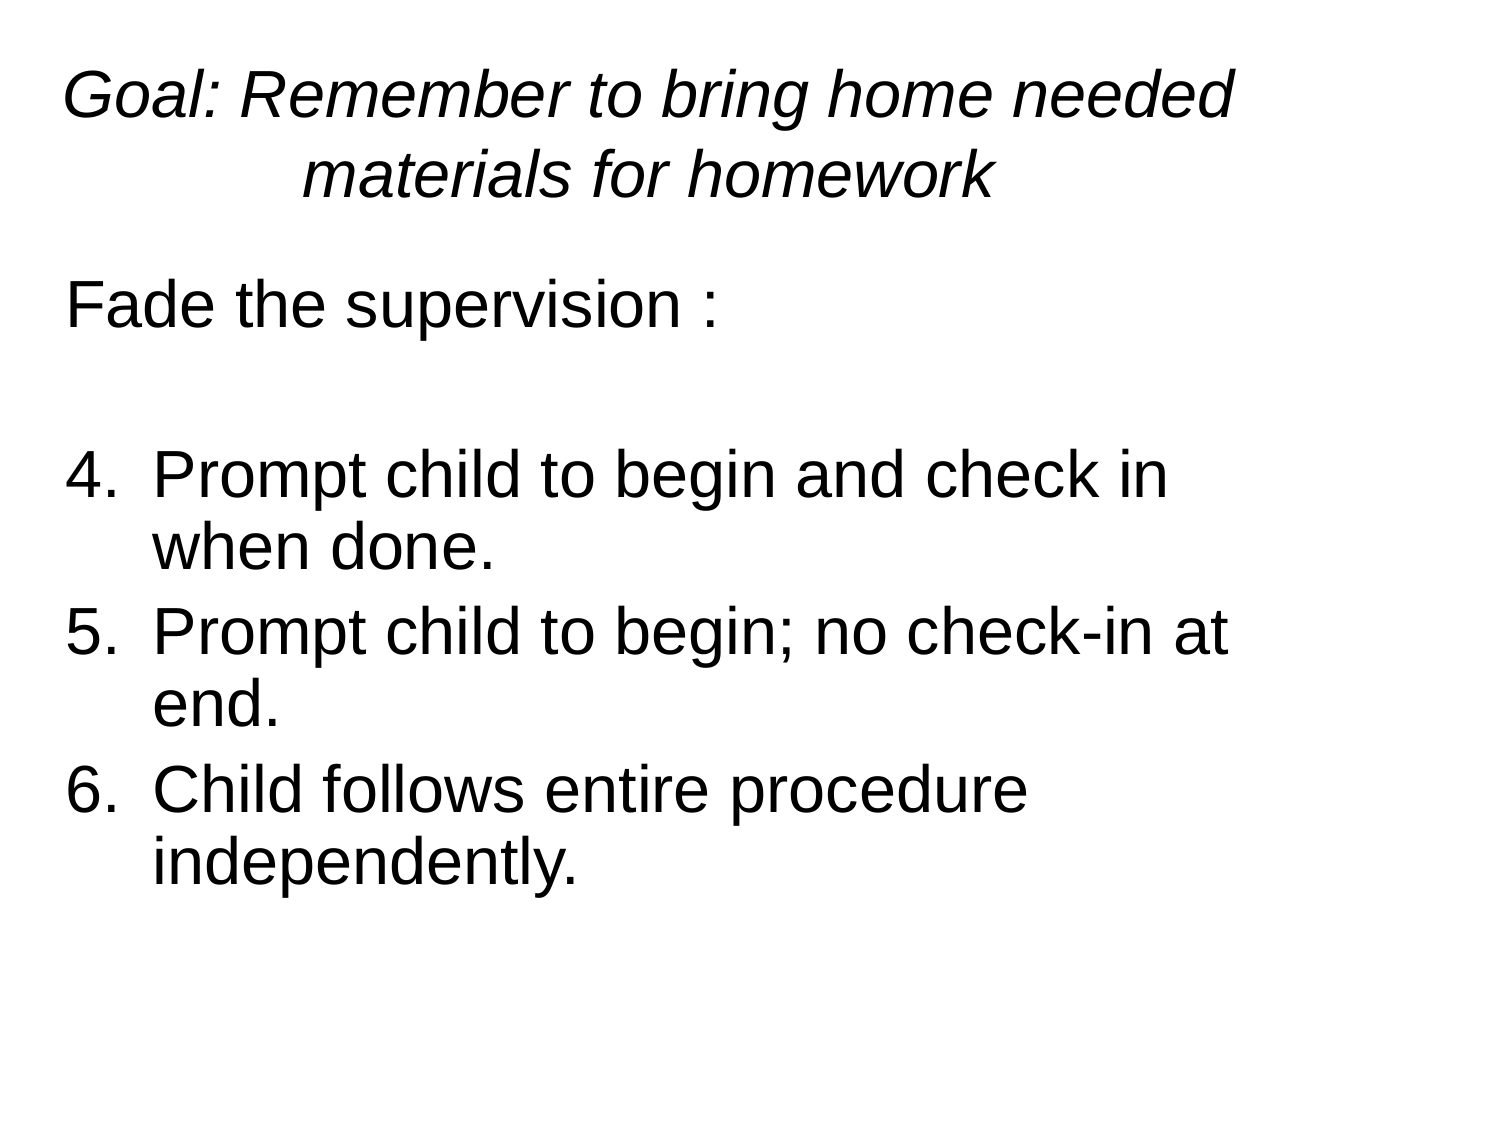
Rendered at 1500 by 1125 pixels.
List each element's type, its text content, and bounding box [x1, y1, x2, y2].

title Goal: Remember to bring home needed materials for homework [35, 37, 1263, 225]
list Fade the supervision : Prompt child to begin and check in when done. Prompt child to begin; no check-in at end. Child follows entire procedure independently. [50, 262, 1255, 1000]
